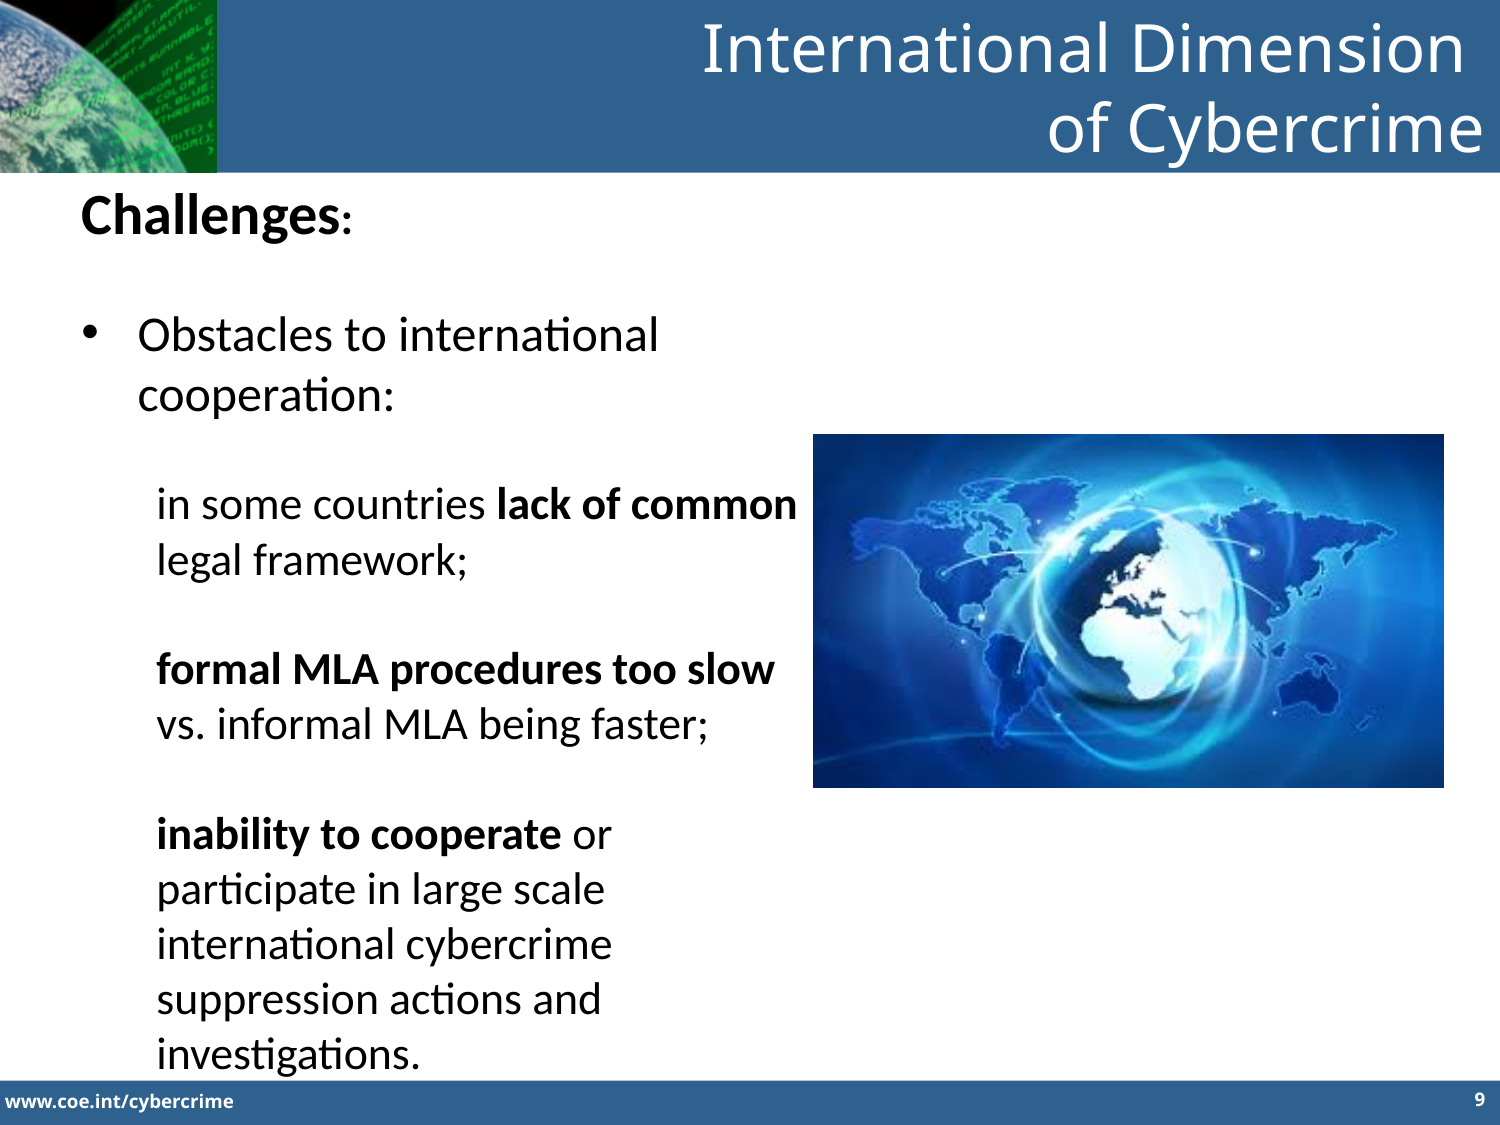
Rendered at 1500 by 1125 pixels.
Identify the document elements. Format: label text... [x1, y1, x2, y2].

text_box Challenges: Obstacles to international cooperation: in some countries lack of common legal framework; formal MLA procedures too slow vs. informal MLA being faster; inability to cooperate or participate in large scale international cybercrime suppression actions and investigations. [66, 99, 817, 1087]
picture [0, 1, 217, 173]
picture [813, 434, 1444, 788]
text_box International Dimension of Cybercrime [329, 9, 1500, 162]
slide_number 9 [1149, 1079, 1500, 1125]
